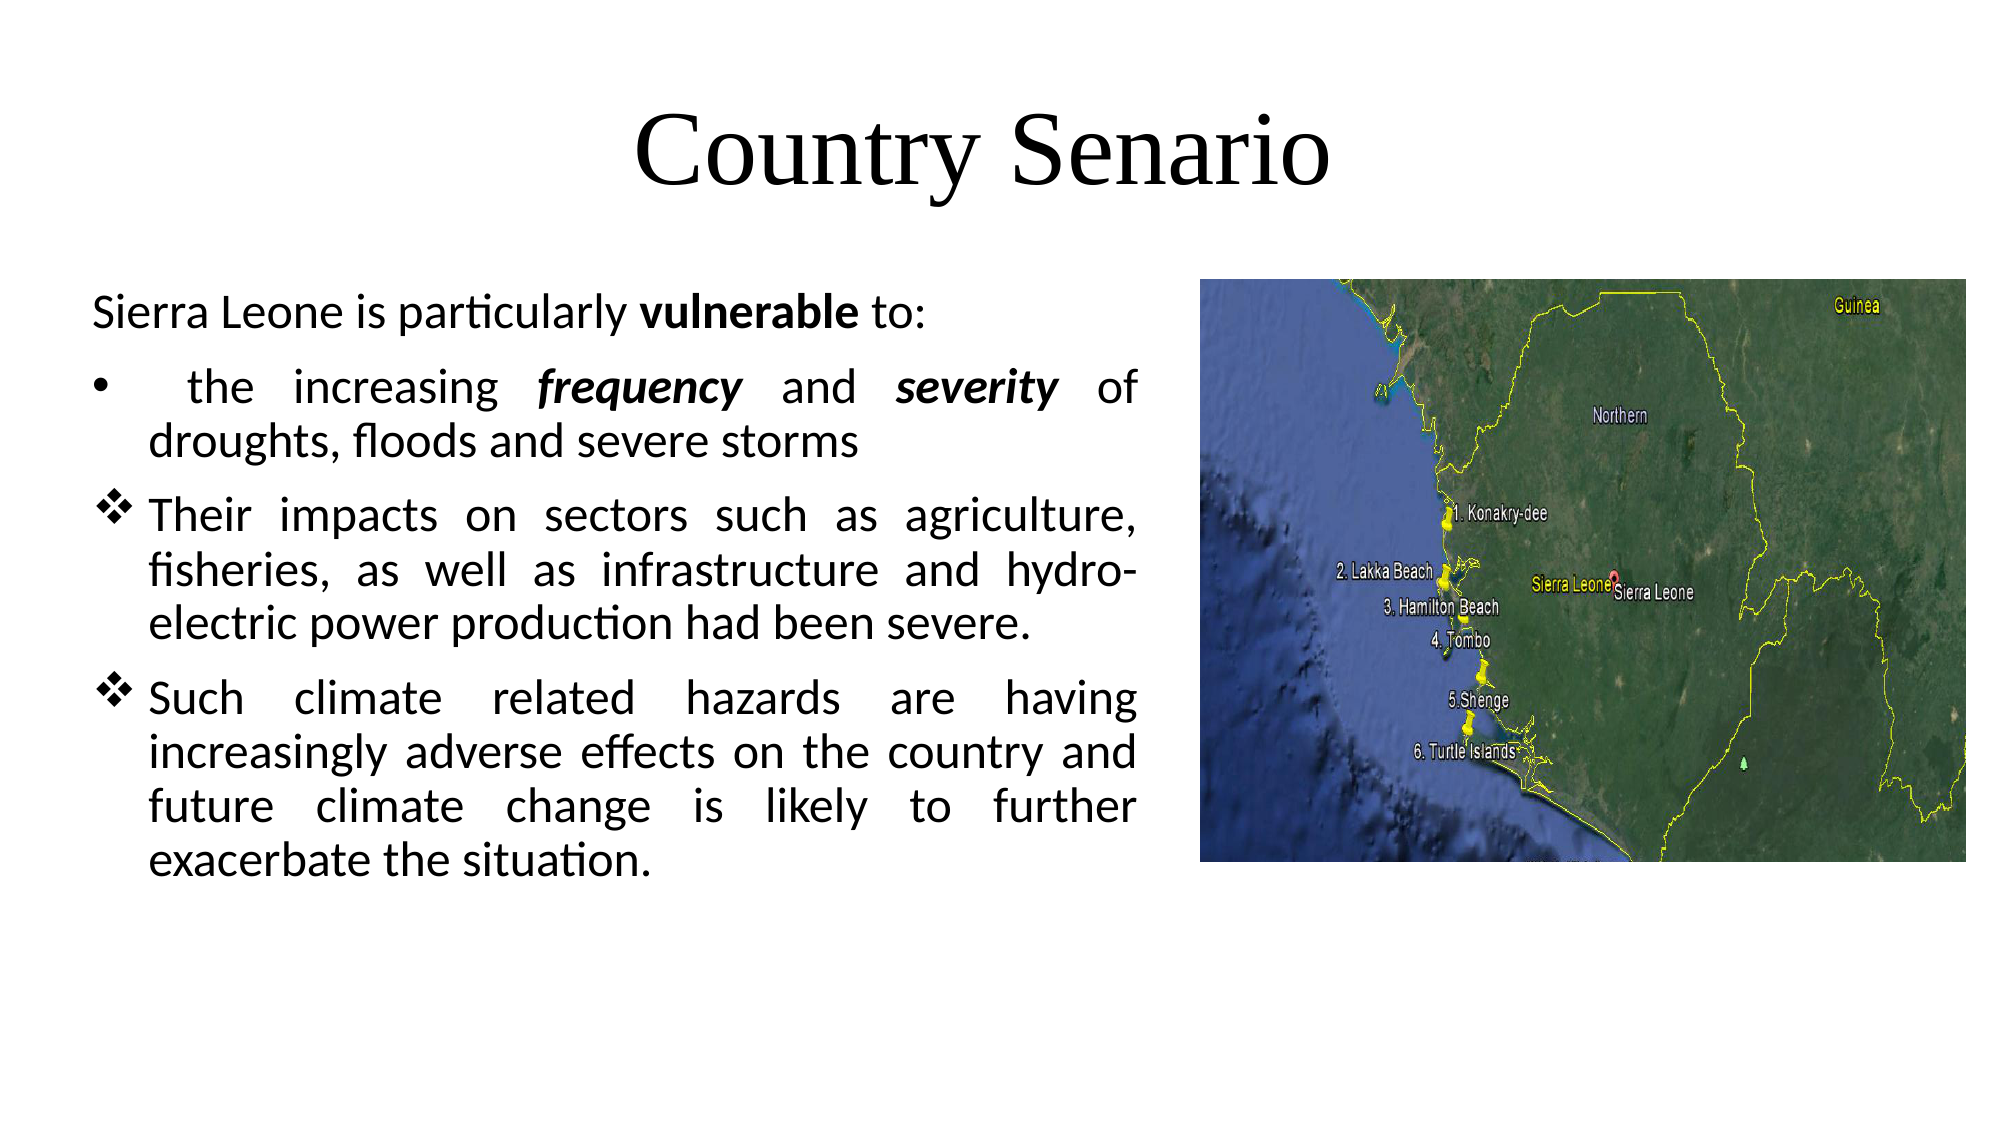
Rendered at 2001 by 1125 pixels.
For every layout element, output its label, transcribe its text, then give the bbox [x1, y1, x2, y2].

subtitle Sierra Leone is particularly vulnerable to: the increasing frequency and severity of droughts, floods and severe storms Their impacts on sectors such as agriculture, fisheries, as well as infrastructure and hydro-electric power production had been severe. Such climate related hazards are having increasingly adverse effects on the country and future climate change is likely to further exacerbate the situation. [77, 277, 1154, 986]
title Country Senario [233, 84, 1734, 215]
picture [1199, 279, 1967, 863]
